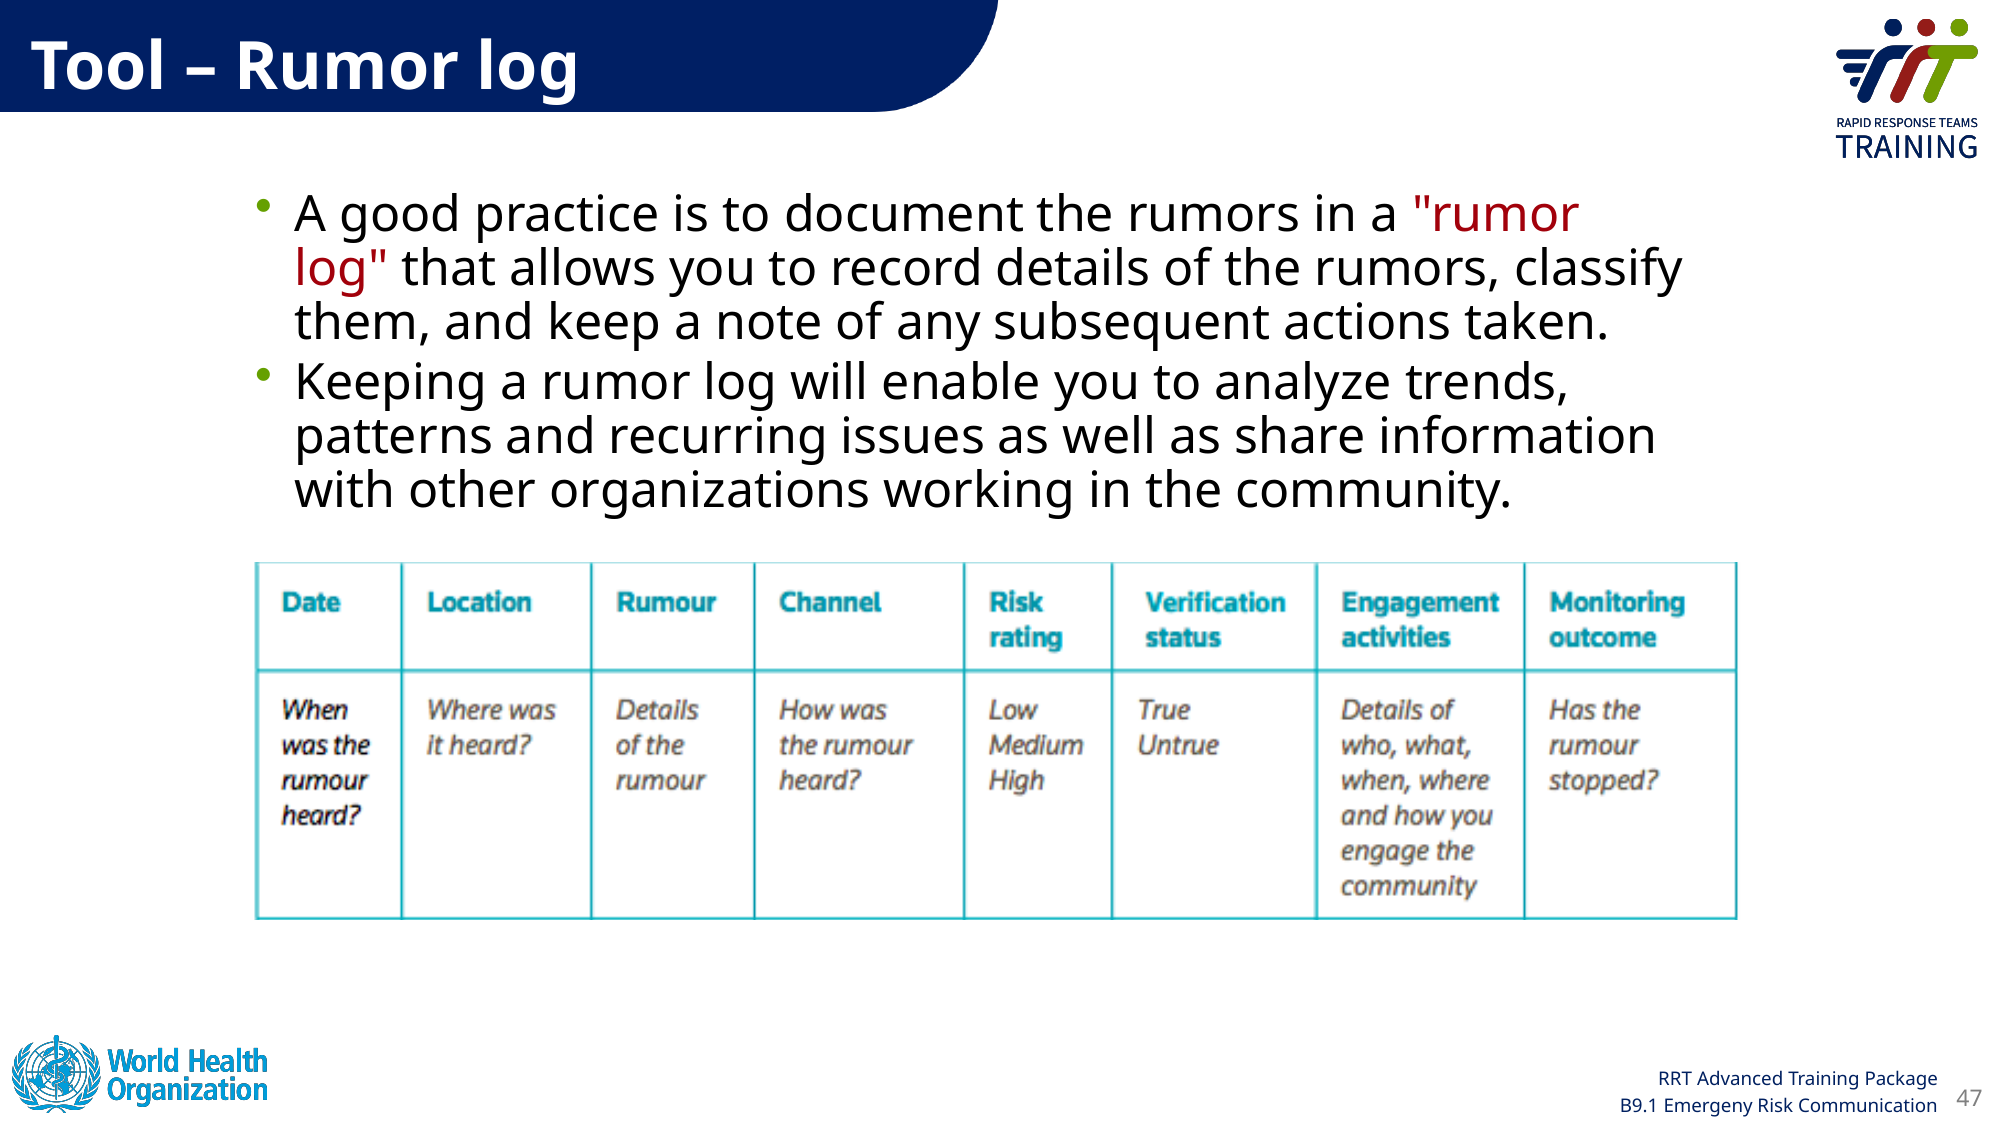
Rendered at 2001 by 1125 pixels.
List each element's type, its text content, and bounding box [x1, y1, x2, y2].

picture [0, 0, 999, 112]
picture [12, 1083, 48, 1113]
picture [59, 1035, 267, 1113]
picture [36, 1088, 78, 1105]
picture [34, 1054, 43, 1078]
picture [251, 561, 1749, 920]
picture [22, 1062, 26, 1077]
picture [1835, 19, 1978, 167]
picture [24, 1054, 36, 1087]
picture [50, 1108, 62, 1113]
list A good practice is to document the rumors in a "rumor log" that allows you to record details of the rumors, classify them, and keep a note of any subsequent actions taken. Keeping a rumor log will enable you to analyze trends, patterns and recurring issues as well as share information with other organizations working in the community. [246, 180, 1753, 539]
text_box Tool – Rumor log [22, 15, 1401, 122]
picture [71, 1053, 90, 1091]
picture [30, 1083, 37, 1091]
picture [40, 1062, 47, 1070]
picture [12, 1035, 54, 1068]
picture [46, 1056, 54, 1062]
